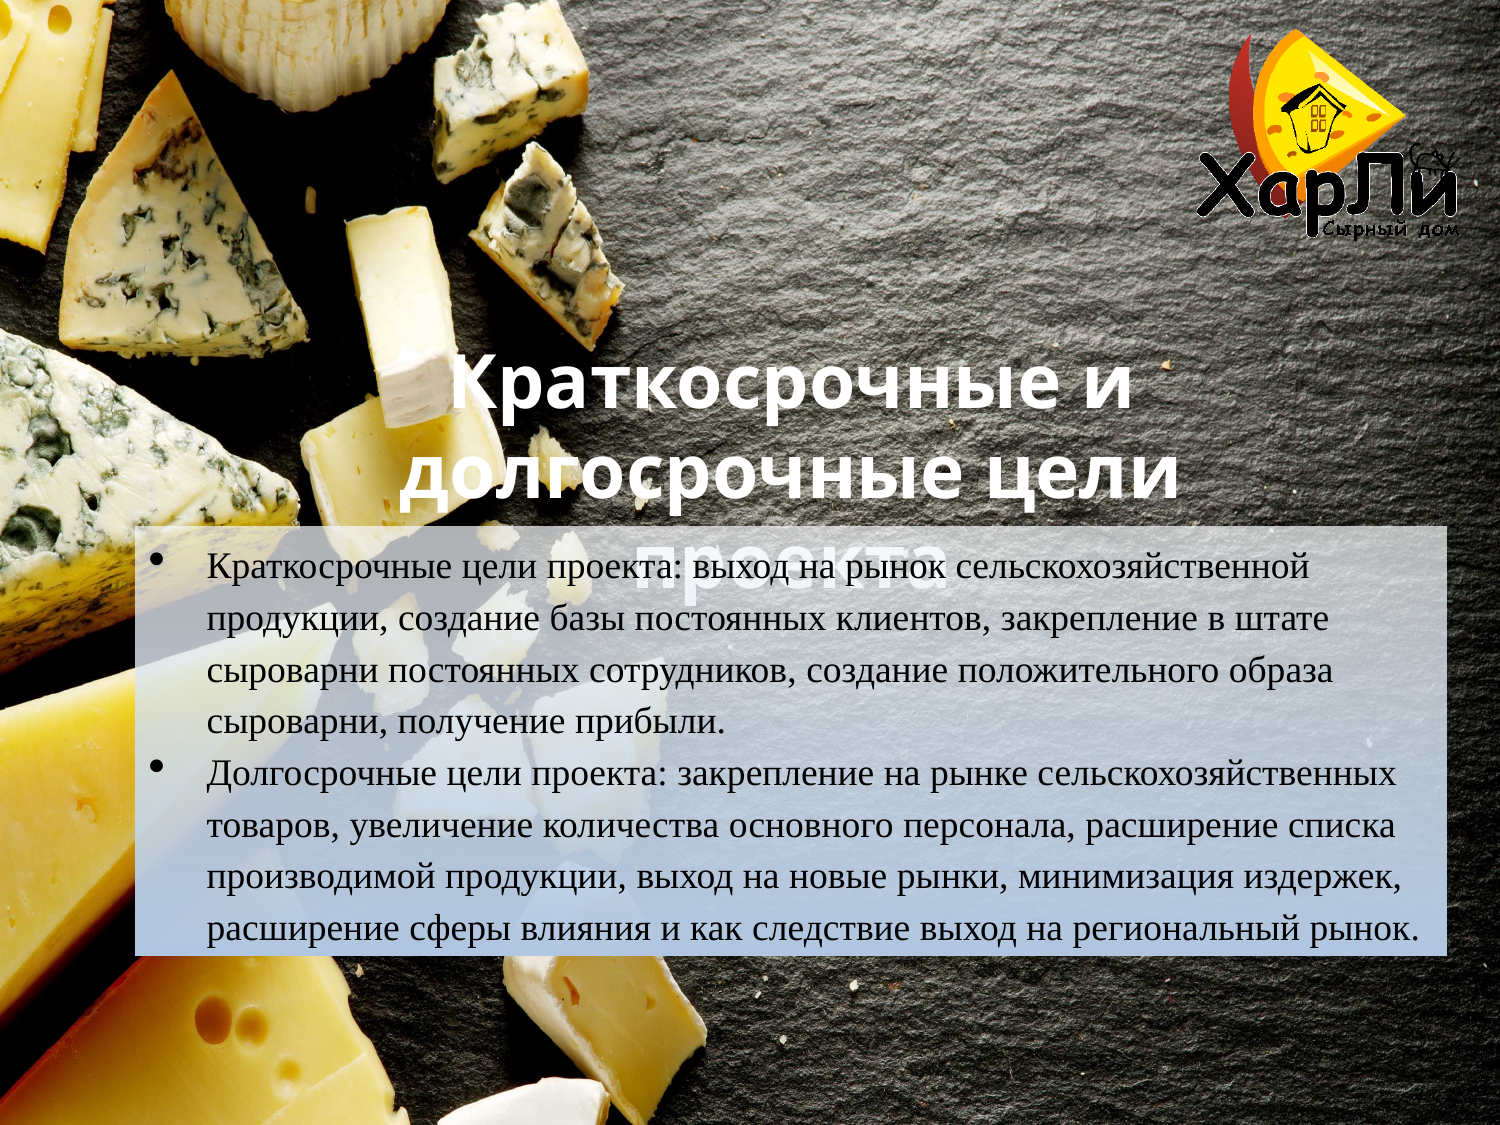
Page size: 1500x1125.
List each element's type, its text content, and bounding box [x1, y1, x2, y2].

text_box Краткосрочные и долгосрочные цели проекта [218, 325, 1365, 527]
text_box Краткосрочные цели проекта: выход на рынок сельскохозяйственной продукции, создание базы постоянных клиентов, закрепление в штате сыроварни постоянных сотрудников, создание положительного образа сыроварни, получение прибыли. Долгосрочные цели проекта: закрепление на рынке сельскохозяйственных товаров, увеличение количества основного персонала, расширение списка производимой продукции, выход на новые рынки, минимизация издержек, расширение сферы влияния и как следствие выход на региональный рынок. [135, 527, 1447, 956]
picture [0, 0, 1500, 1125]
